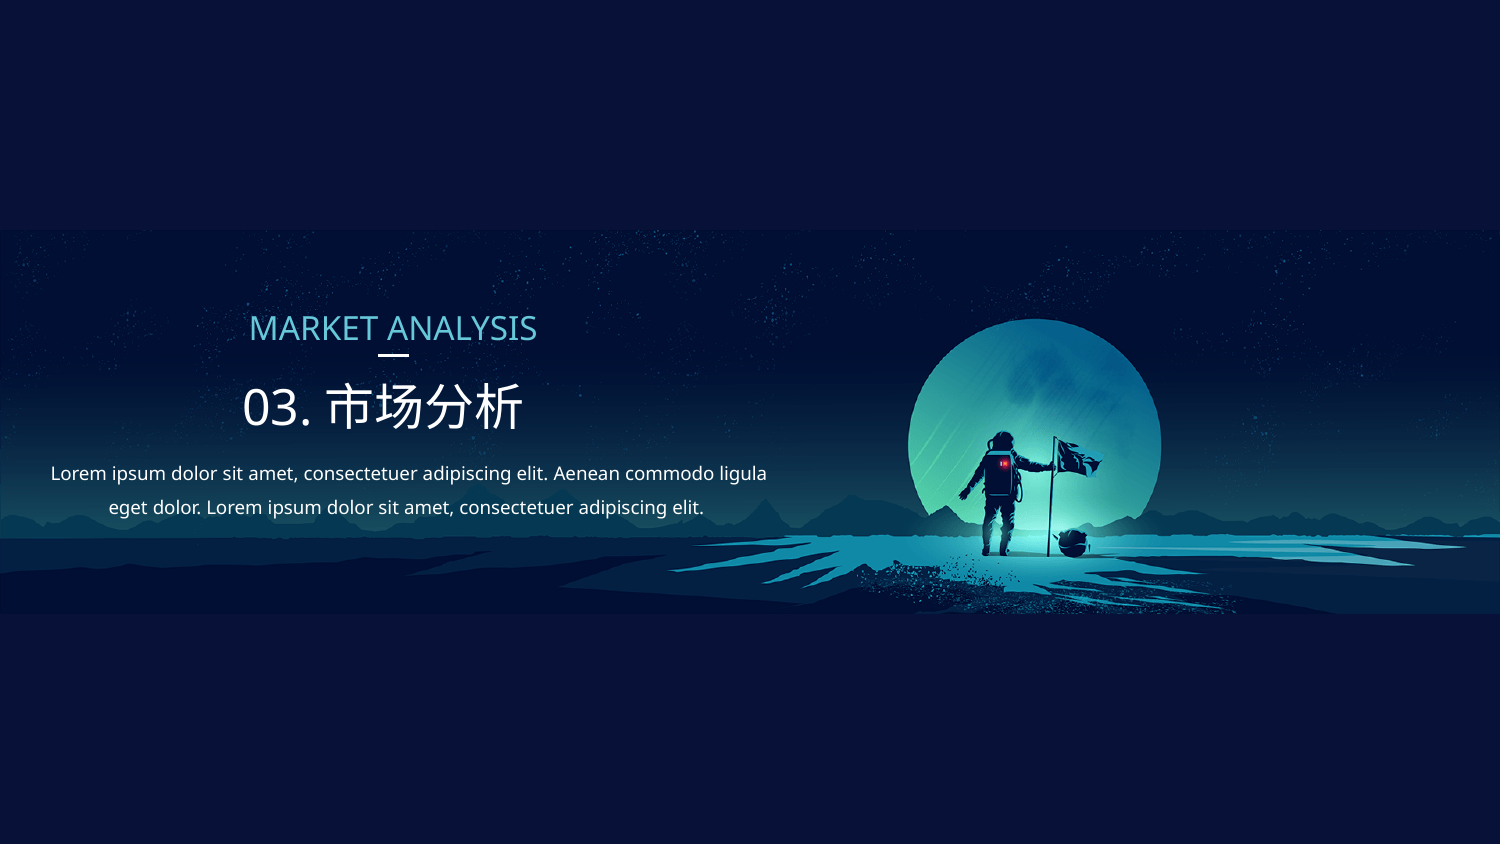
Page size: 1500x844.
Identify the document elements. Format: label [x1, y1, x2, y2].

picture [0, 230, 1500, 614]
